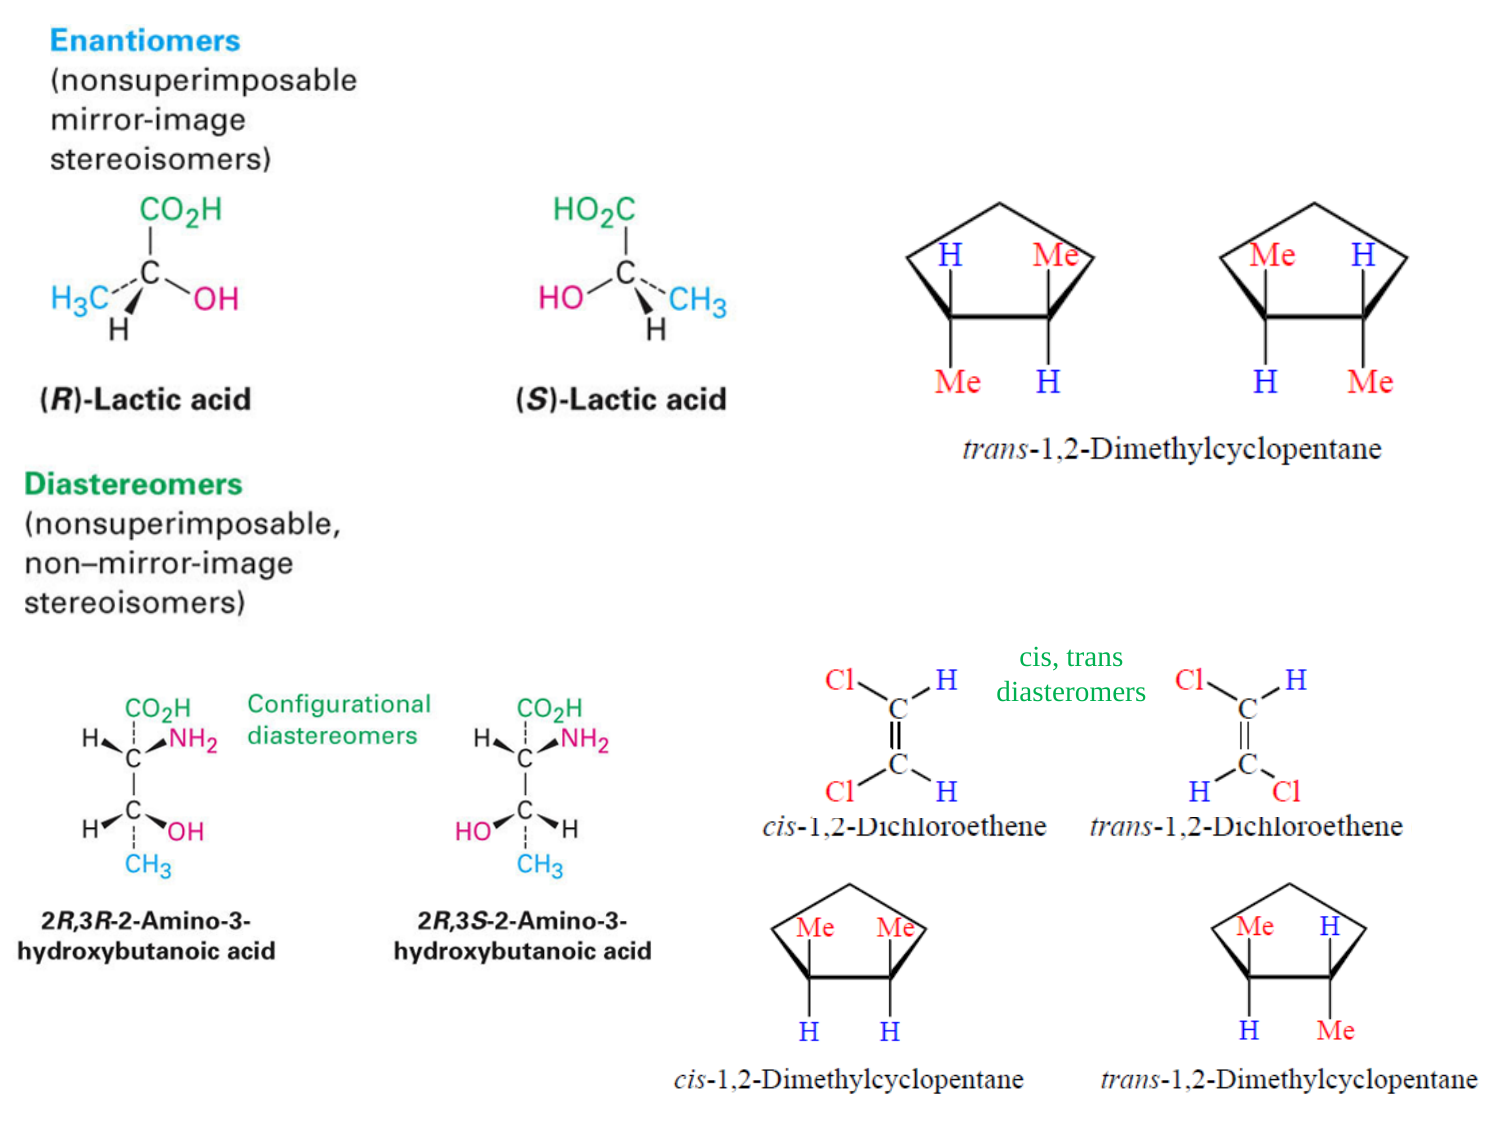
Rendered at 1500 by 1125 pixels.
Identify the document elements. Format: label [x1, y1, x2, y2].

text_box [11, 681, 652, 982]
picture [24, 24, 780, 438]
text_box [668, 629, 1486, 1099]
picture [24, 456, 417, 645]
text_box [901, 187, 1419, 488]
